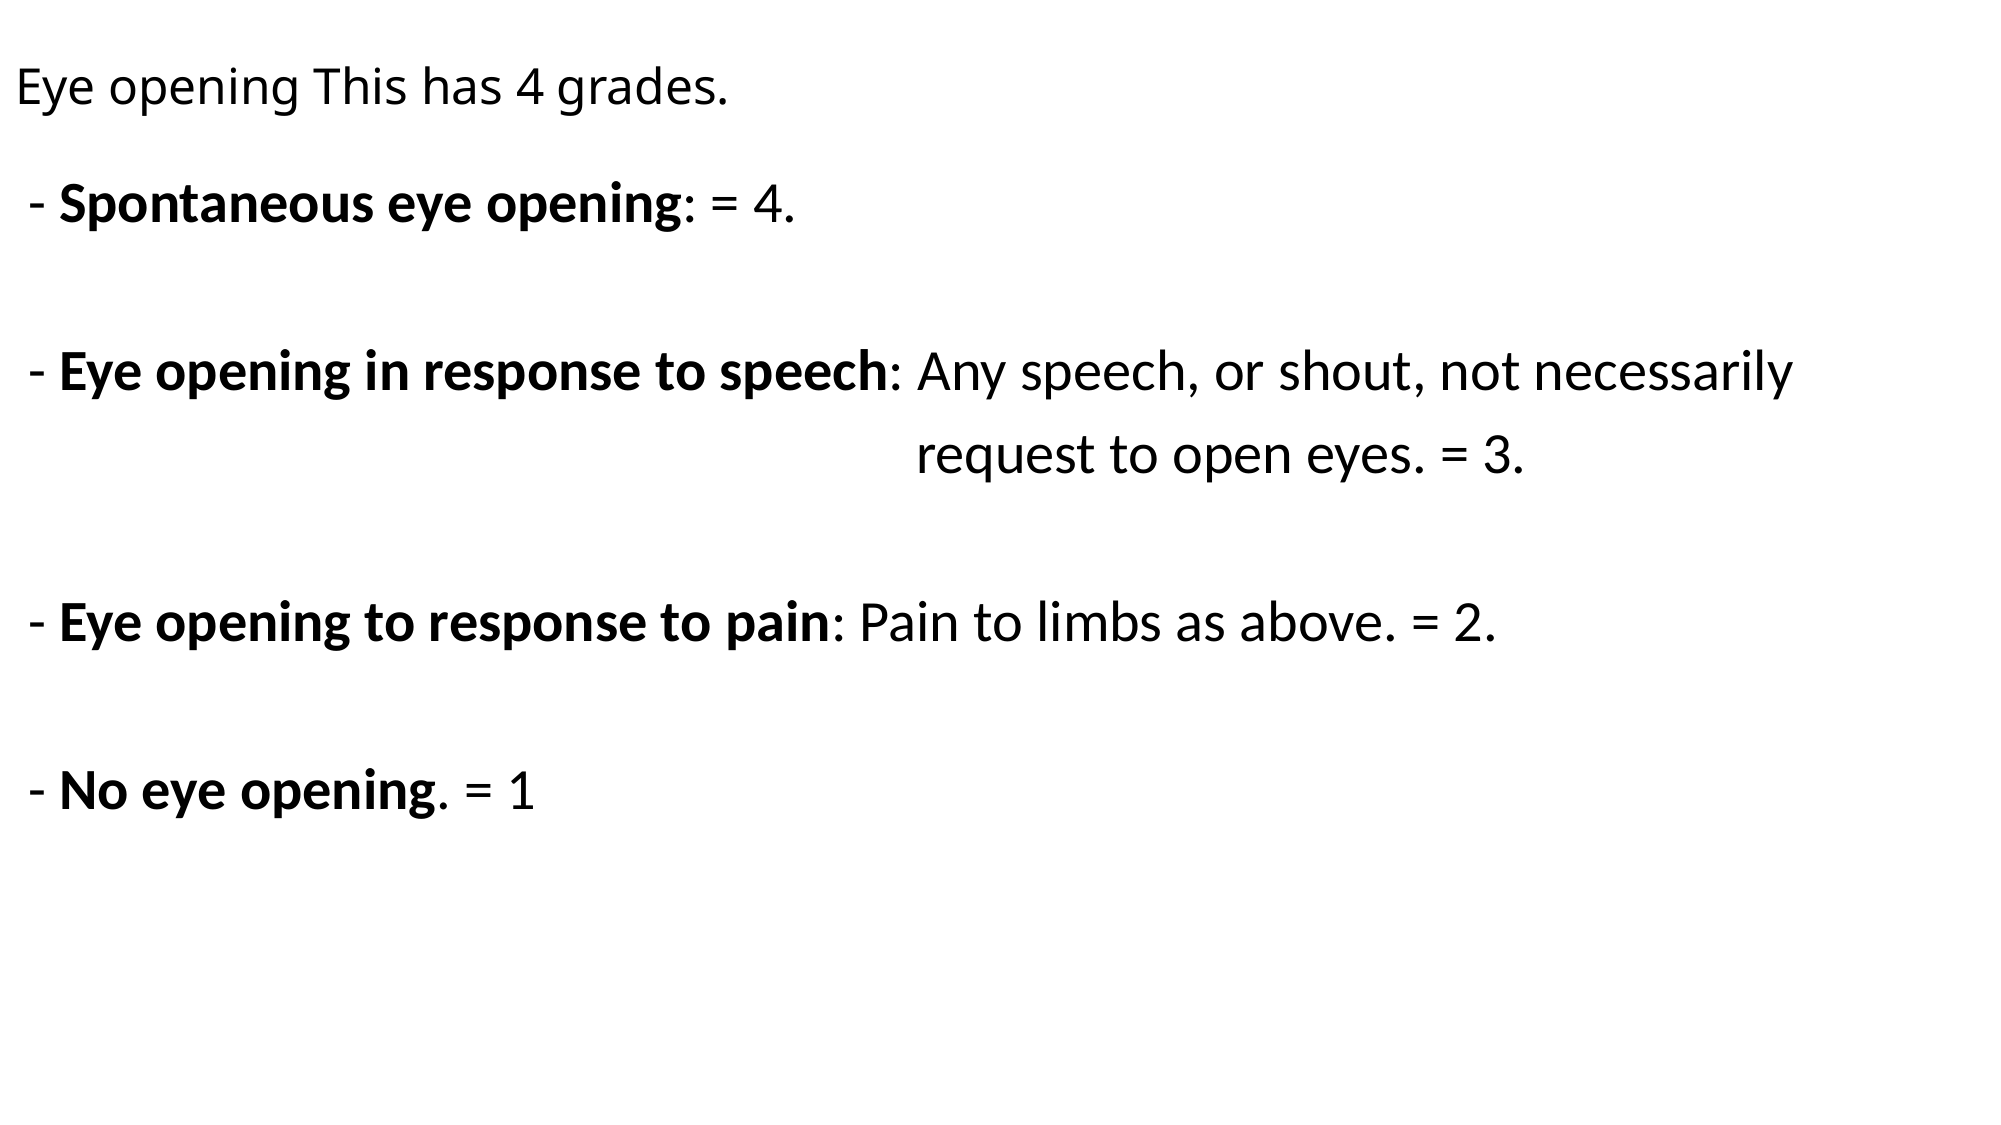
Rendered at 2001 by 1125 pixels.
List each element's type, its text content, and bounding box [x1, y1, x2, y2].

title Eye opening This has 4 grades. [0, 0, 1863, 164]
list - Spontaneous eye opening: = 4. - Eye opening in response to speech: Any speech, or shout, not necessarily request to open eyes. = 3. - Eye opening to response to pain: Pain to limbs as above. = 2. - No eye opening. = 1 [0, 164, 2000, 1125]
